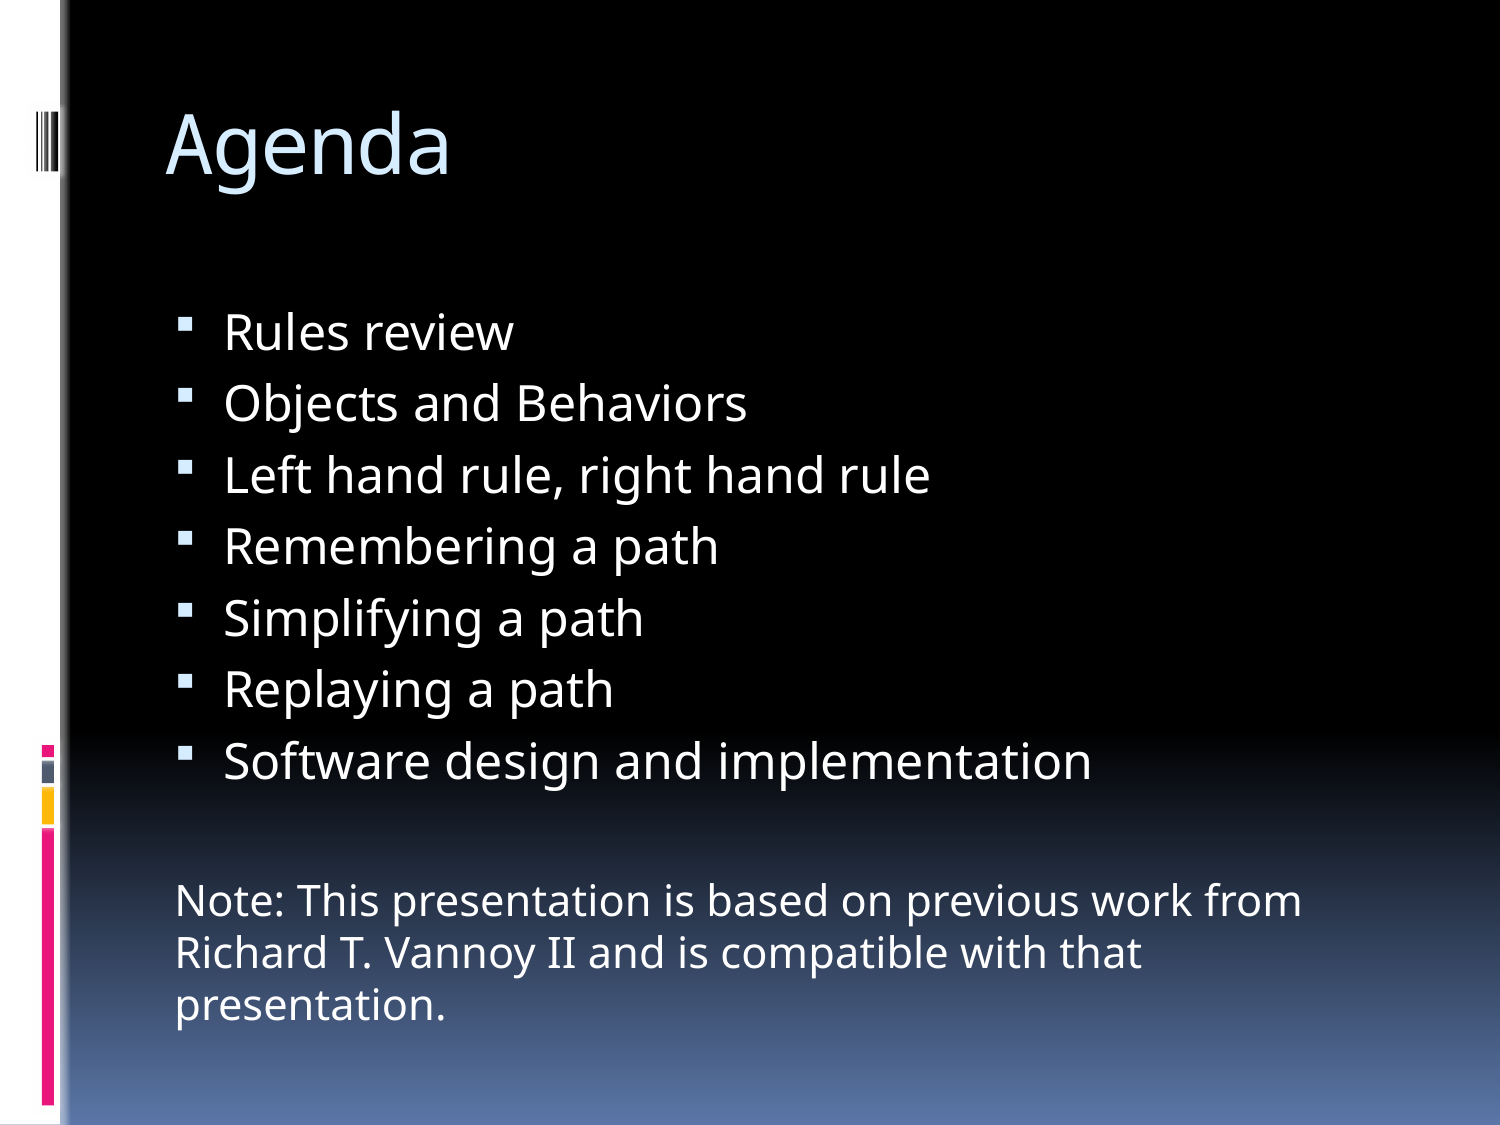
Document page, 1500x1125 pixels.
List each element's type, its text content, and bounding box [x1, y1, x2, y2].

list Rules review Objects and Behaviors Left hand rule, right hand rule Remembering a path Simplifying a path Replaying a path Software design and implementation Note: This presentation is based on previous work from Richard T. Vannoy II and is compatible with that presentation. [150, 292, 1425, 1043]
title Agenda [150, 83, 1425, 234]
